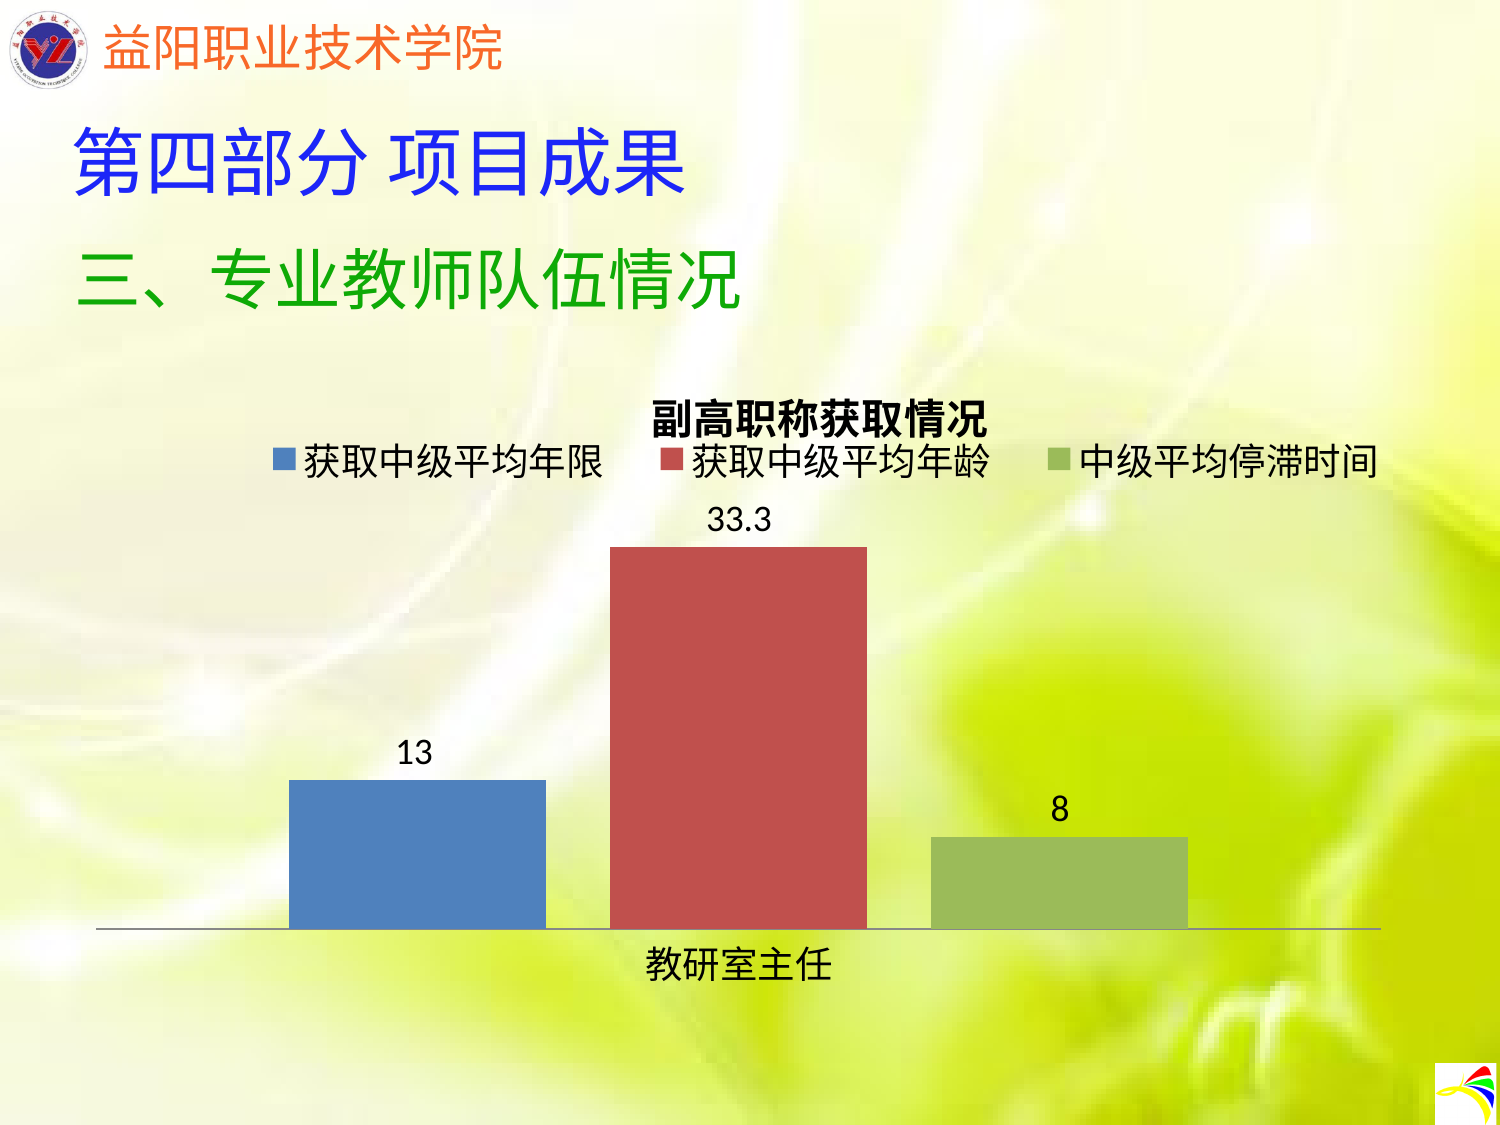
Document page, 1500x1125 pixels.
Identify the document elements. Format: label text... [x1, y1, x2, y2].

text_box 三、专业教师队伍情况 [59, 230, 758, 325]
picture [0, 0, 1500, 1125]
chart [76, 373, 1424, 1041]
text_box 第四部分 项目成果 [13, 113, 744, 208]
